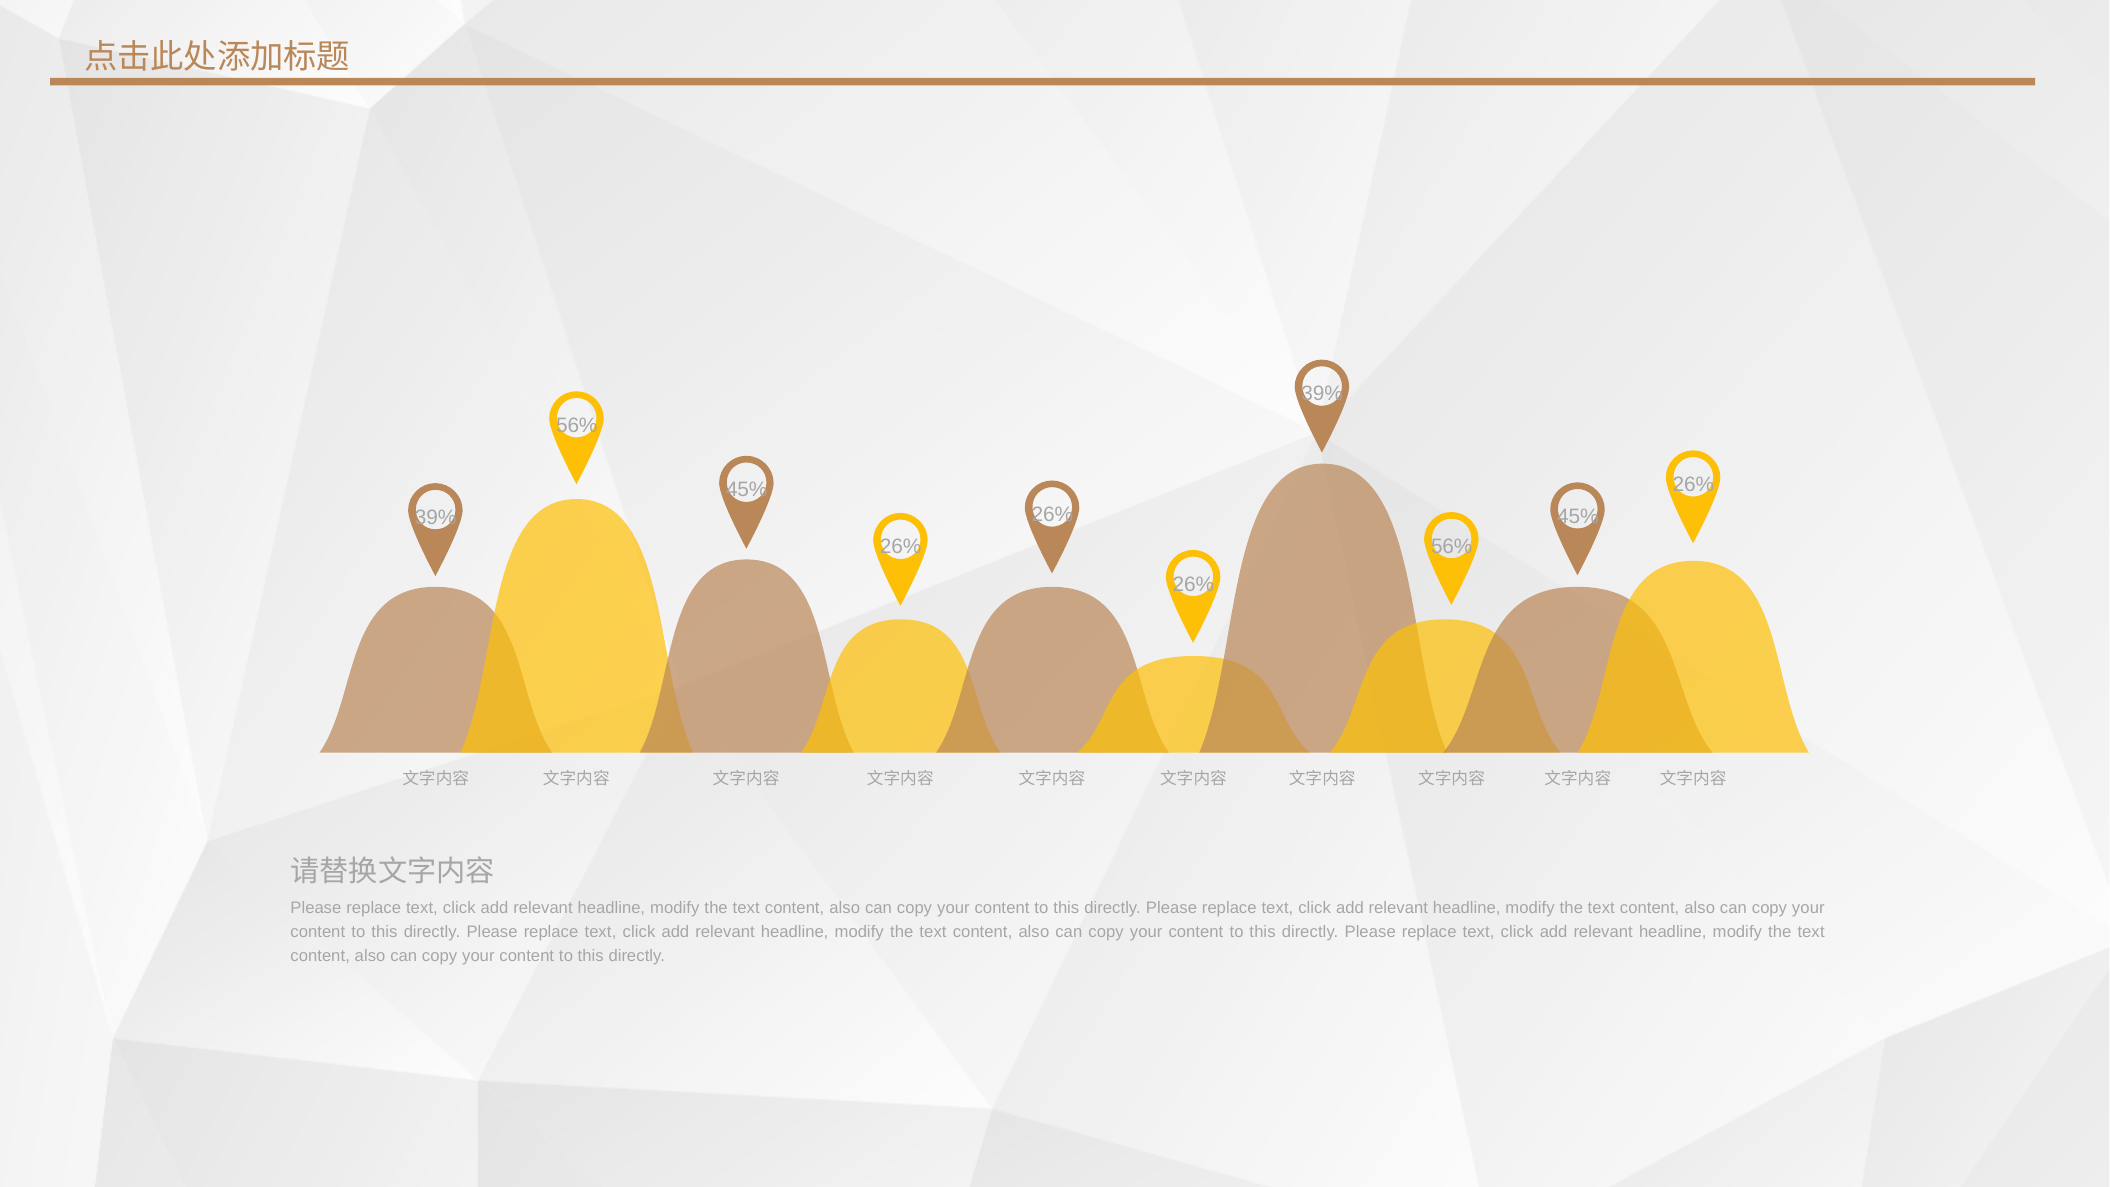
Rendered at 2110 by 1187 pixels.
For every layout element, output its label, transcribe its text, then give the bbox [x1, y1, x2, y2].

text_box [399, 483, 472, 577]
text_box 点击此处添加标题 [69, 27, 380, 86]
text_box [1199, 463, 1448, 796]
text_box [1157, 549, 1199, 643]
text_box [540, 391, 613, 485]
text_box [1657, 450, 1730, 544]
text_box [1016, 480, 1089, 574]
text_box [460, 499, 694, 796]
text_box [639, 559, 854, 796]
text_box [800, 619, 935, 796]
text_box 请替换文字内容 [290, 845, 506, 888]
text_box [319, 586, 553, 798]
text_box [710, 455, 783, 549]
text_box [935, 586, 1169, 796]
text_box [1077, 656, 1199, 796]
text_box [1329, 619, 1443, 796]
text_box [1443, 586, 1577, 796]
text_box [1541, 482, 1614, 576]
text_box Please replace text, click add relevant headline, modify the text content, also can copy your content to this directly. Please replace text, click add relevant headline, modify the text content, also can copy your content to this directly. Please replace text, click add relevant headline, modify the text content, also can copy your content to this directly. Please replace text, click add relevant headline, modify the text content, also can copy your content to this directly. [290, 892, 1828, 965]
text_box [864, 512, 937, 606]
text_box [1577, 560, 1809, 796]
picture [0, 0, 2110, 1187]
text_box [1286, 359, 1359, 453]
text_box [1448, 511, 1488, 586]
